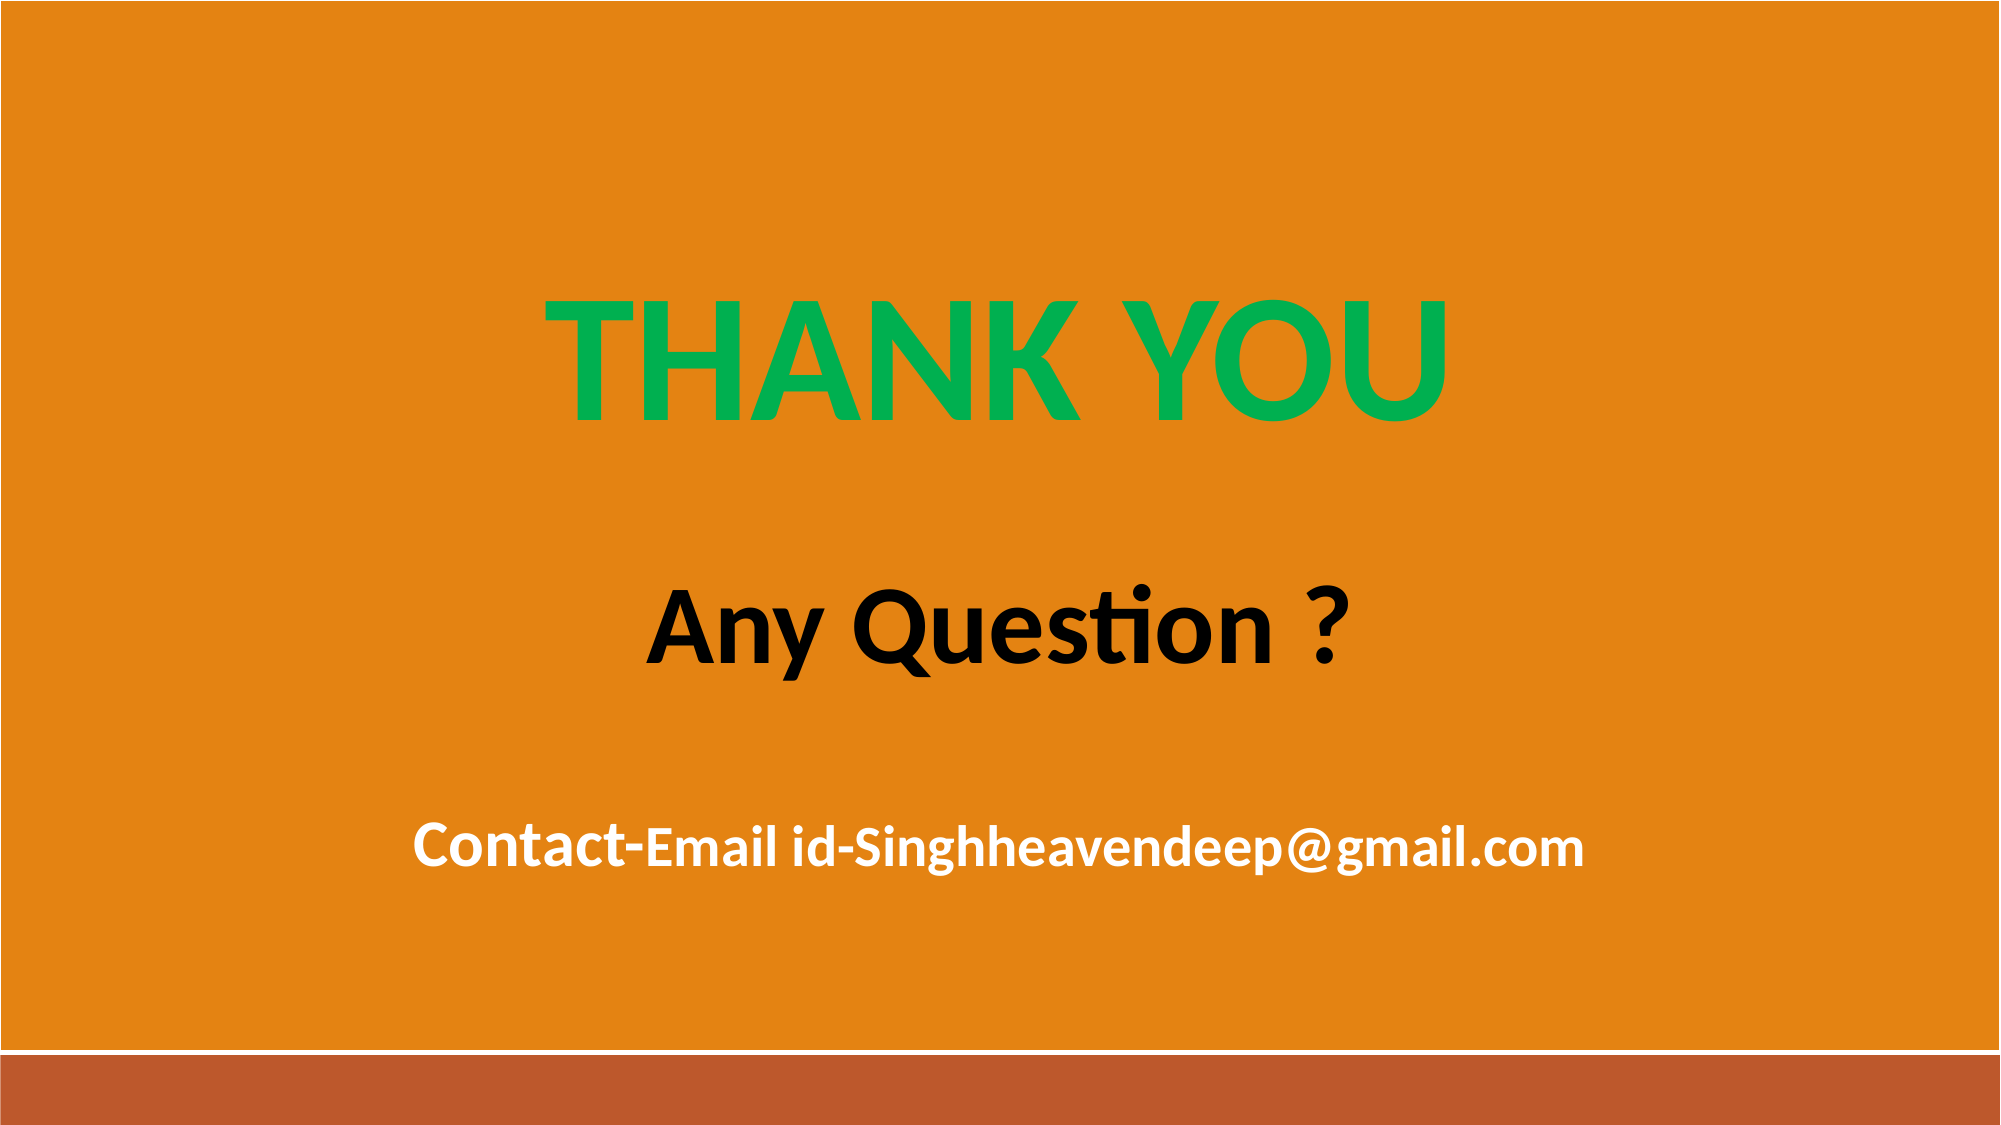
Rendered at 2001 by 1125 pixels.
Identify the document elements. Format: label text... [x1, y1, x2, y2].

table_header THANK YOU Any Question ? Contact-Email id-Singhheavendeep@gmail.com [1, 1, 1999, 1050]
